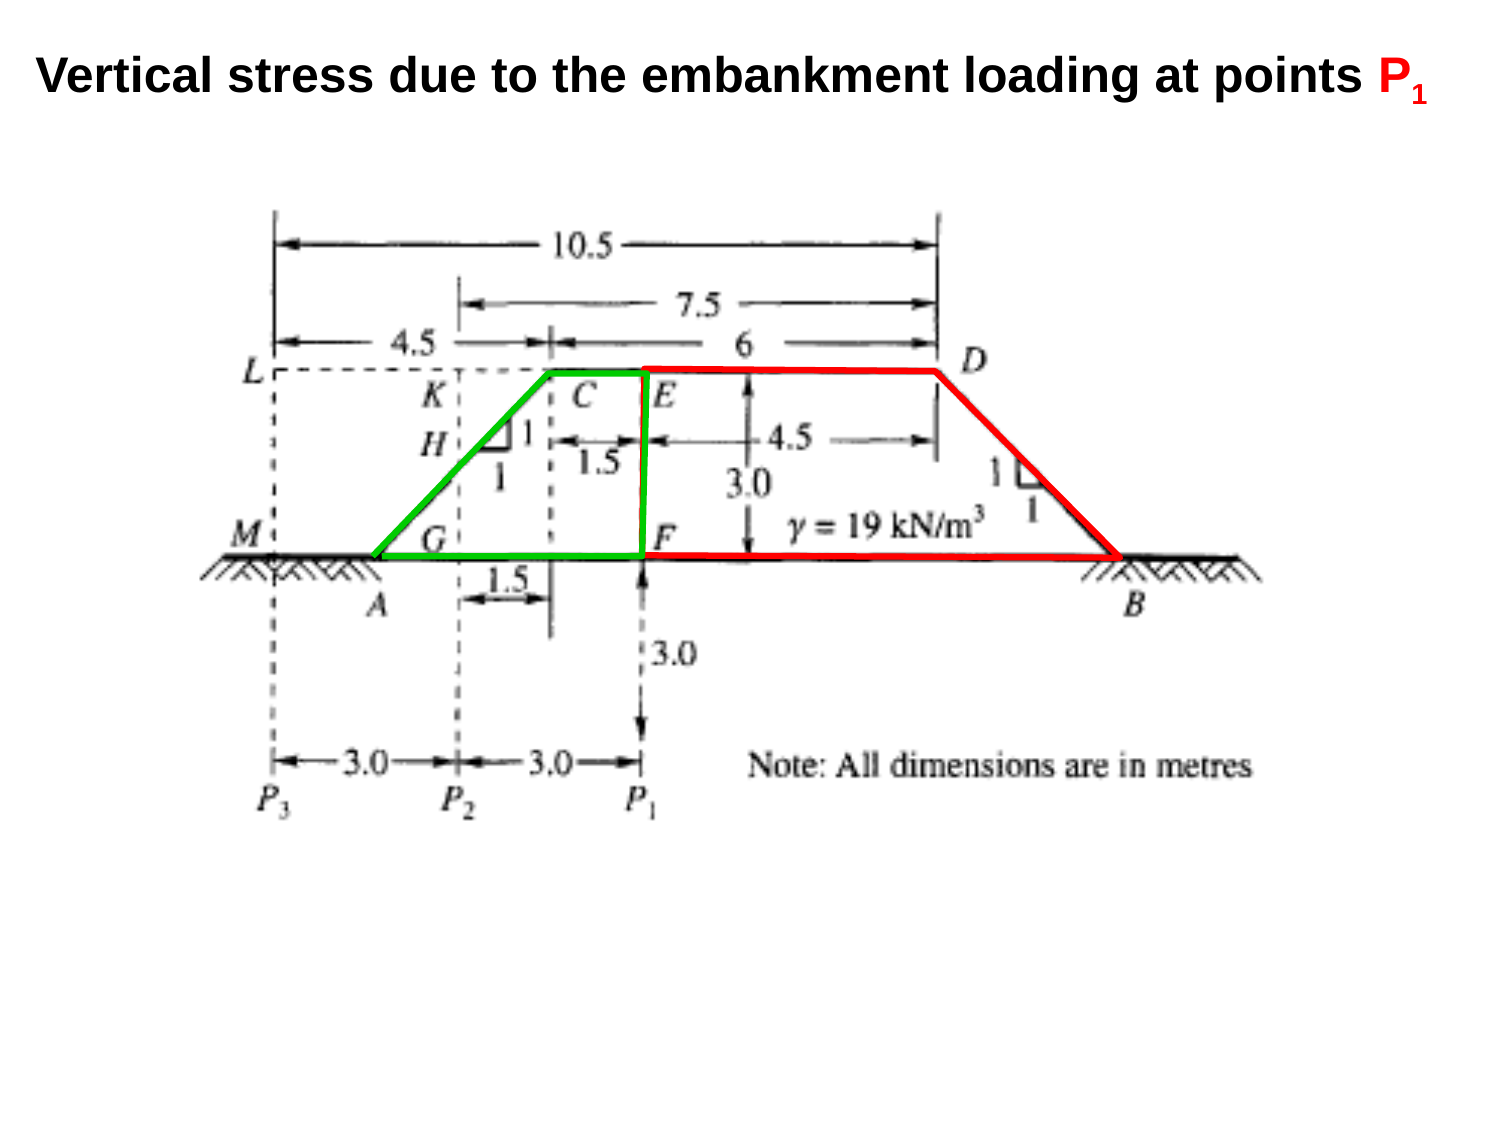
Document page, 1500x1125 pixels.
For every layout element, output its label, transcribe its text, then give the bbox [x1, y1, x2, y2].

picture [182, 172, 1294, 854]
text_box Vertical stress due to the embankment loading at points P1 [20, 34, 1456, 118]
